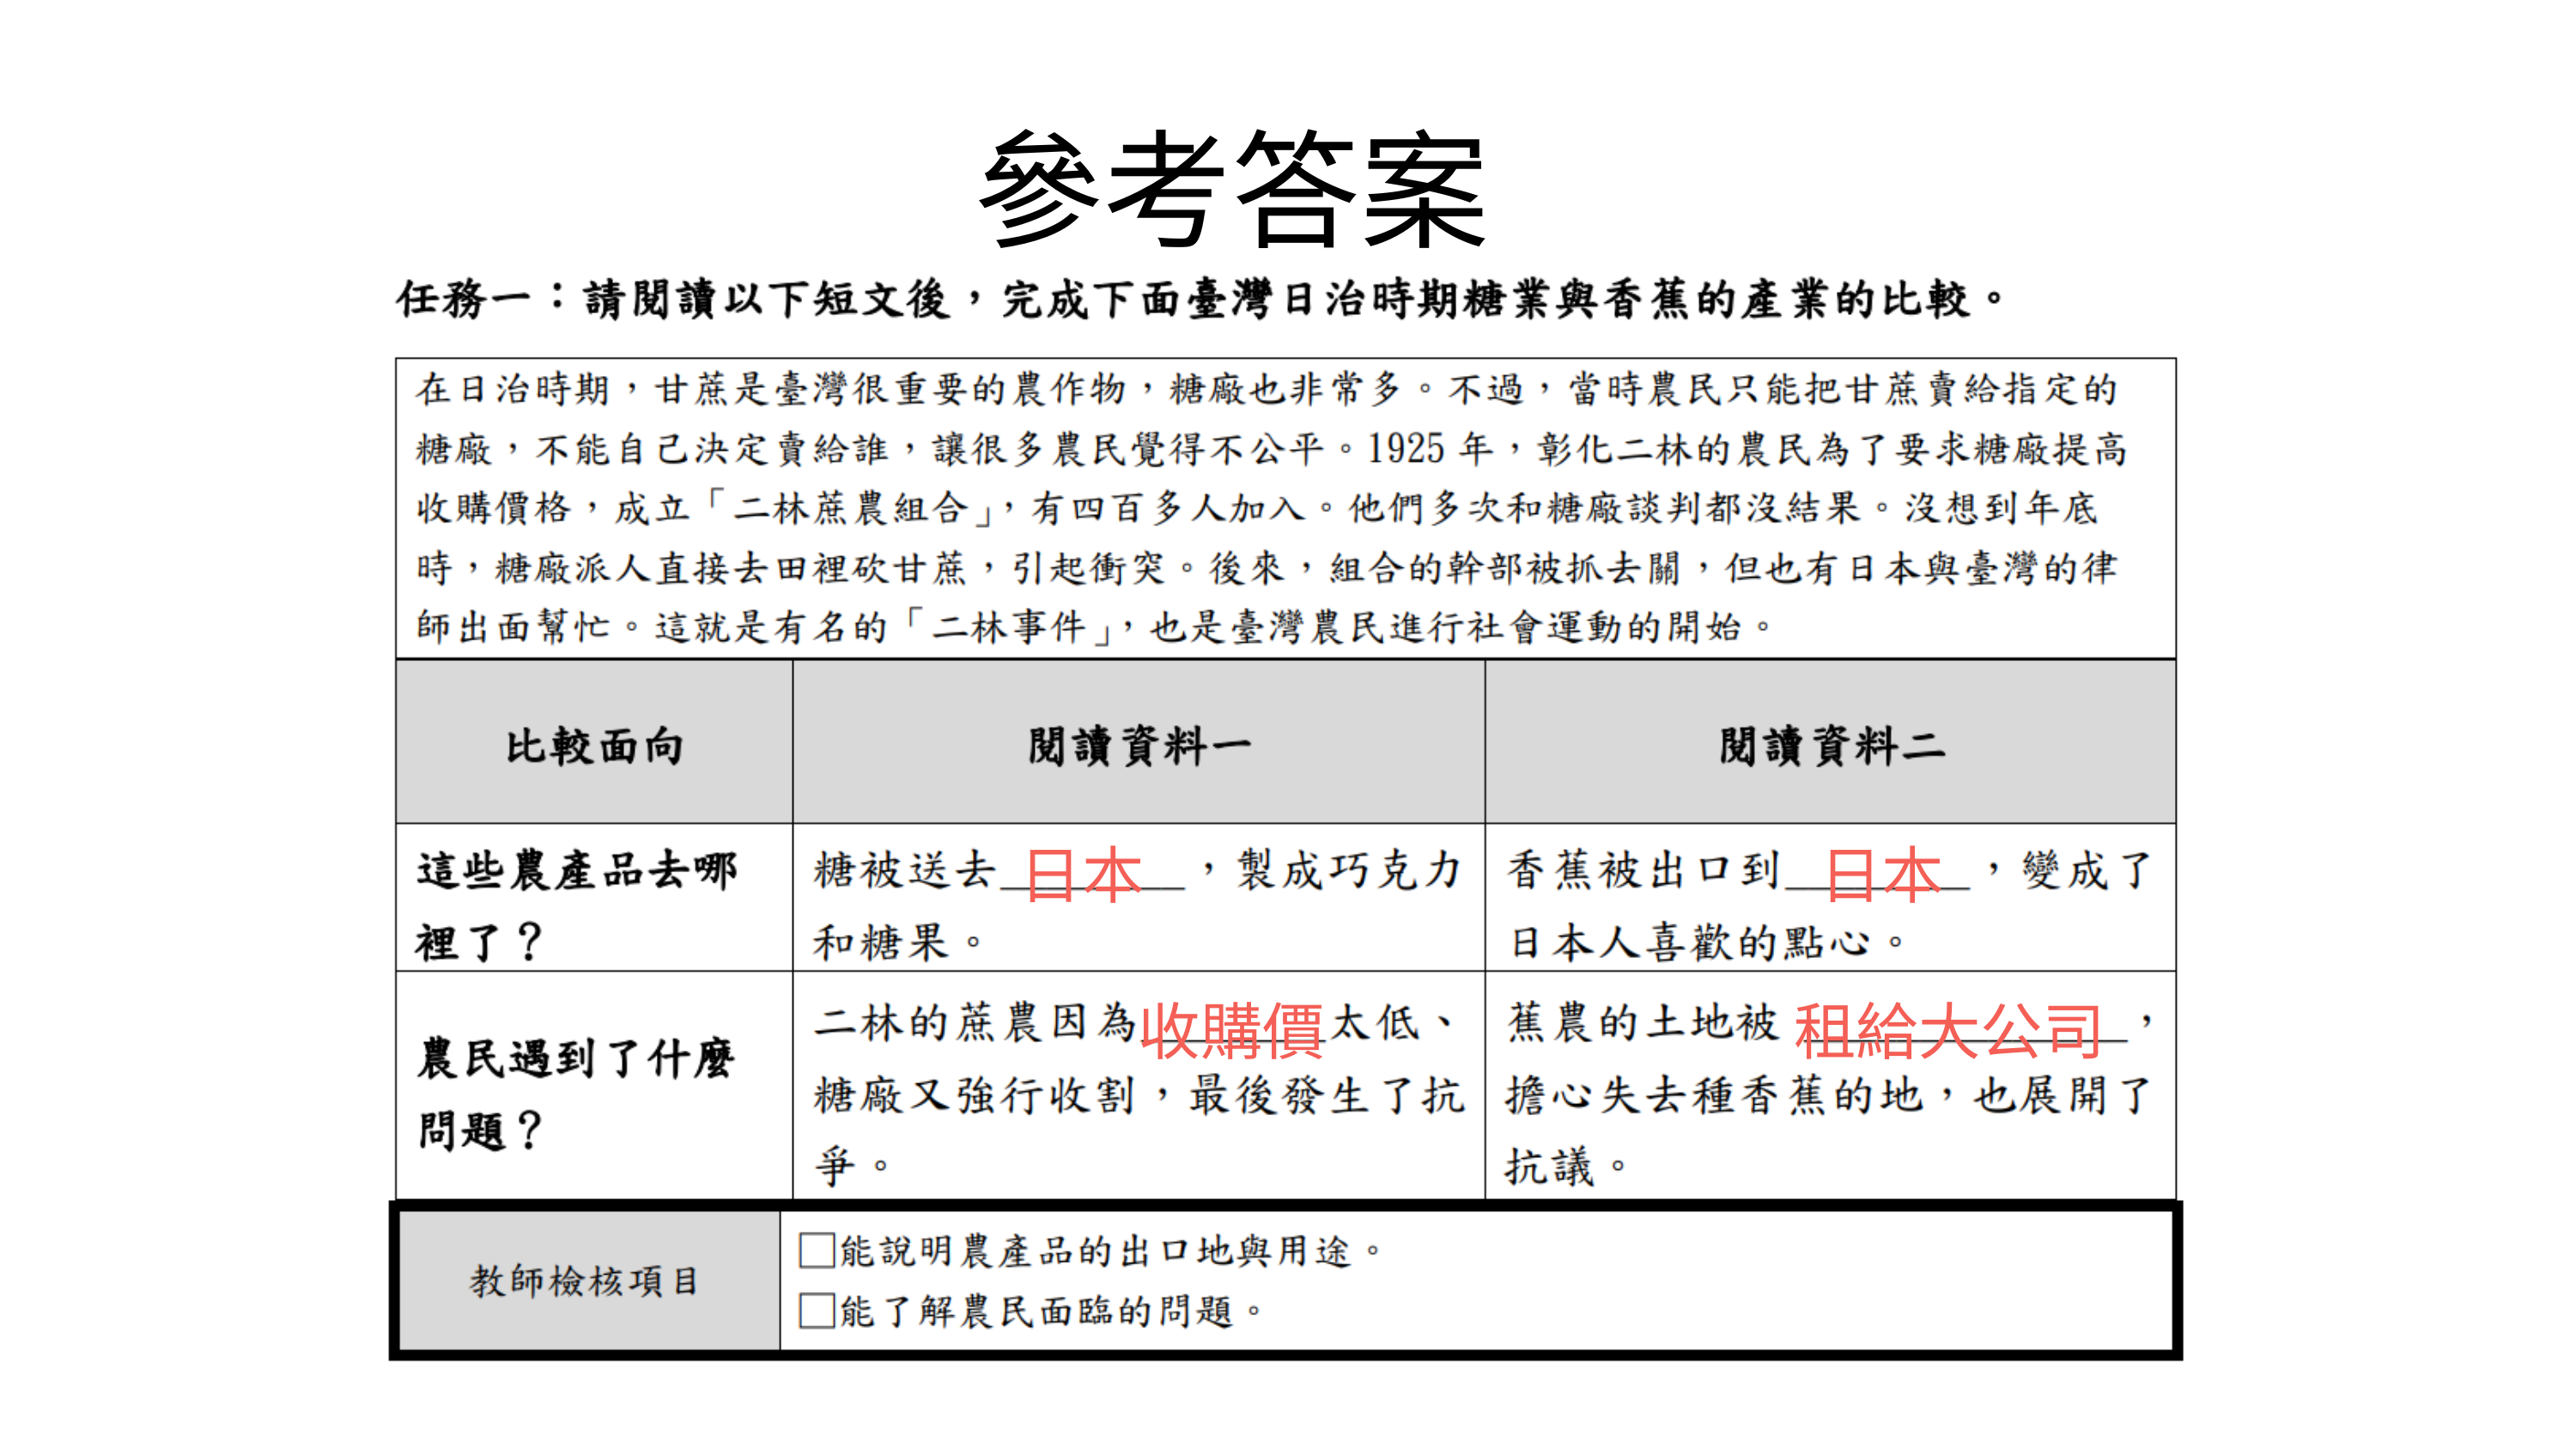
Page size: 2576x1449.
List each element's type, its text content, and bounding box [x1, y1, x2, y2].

text_box 收購價 [771, 961, 1489, 1067]
text_box 日本 [622, 805, 1422, 911]
text_box 租給大公司 [1489, 961, 2409, 1067]
text_box 日本 [1422, 805, 2342, 911]
text_box 參考答案 [144, 47, 2319, 264]
text_box [370, 264, 2206, 1379]
